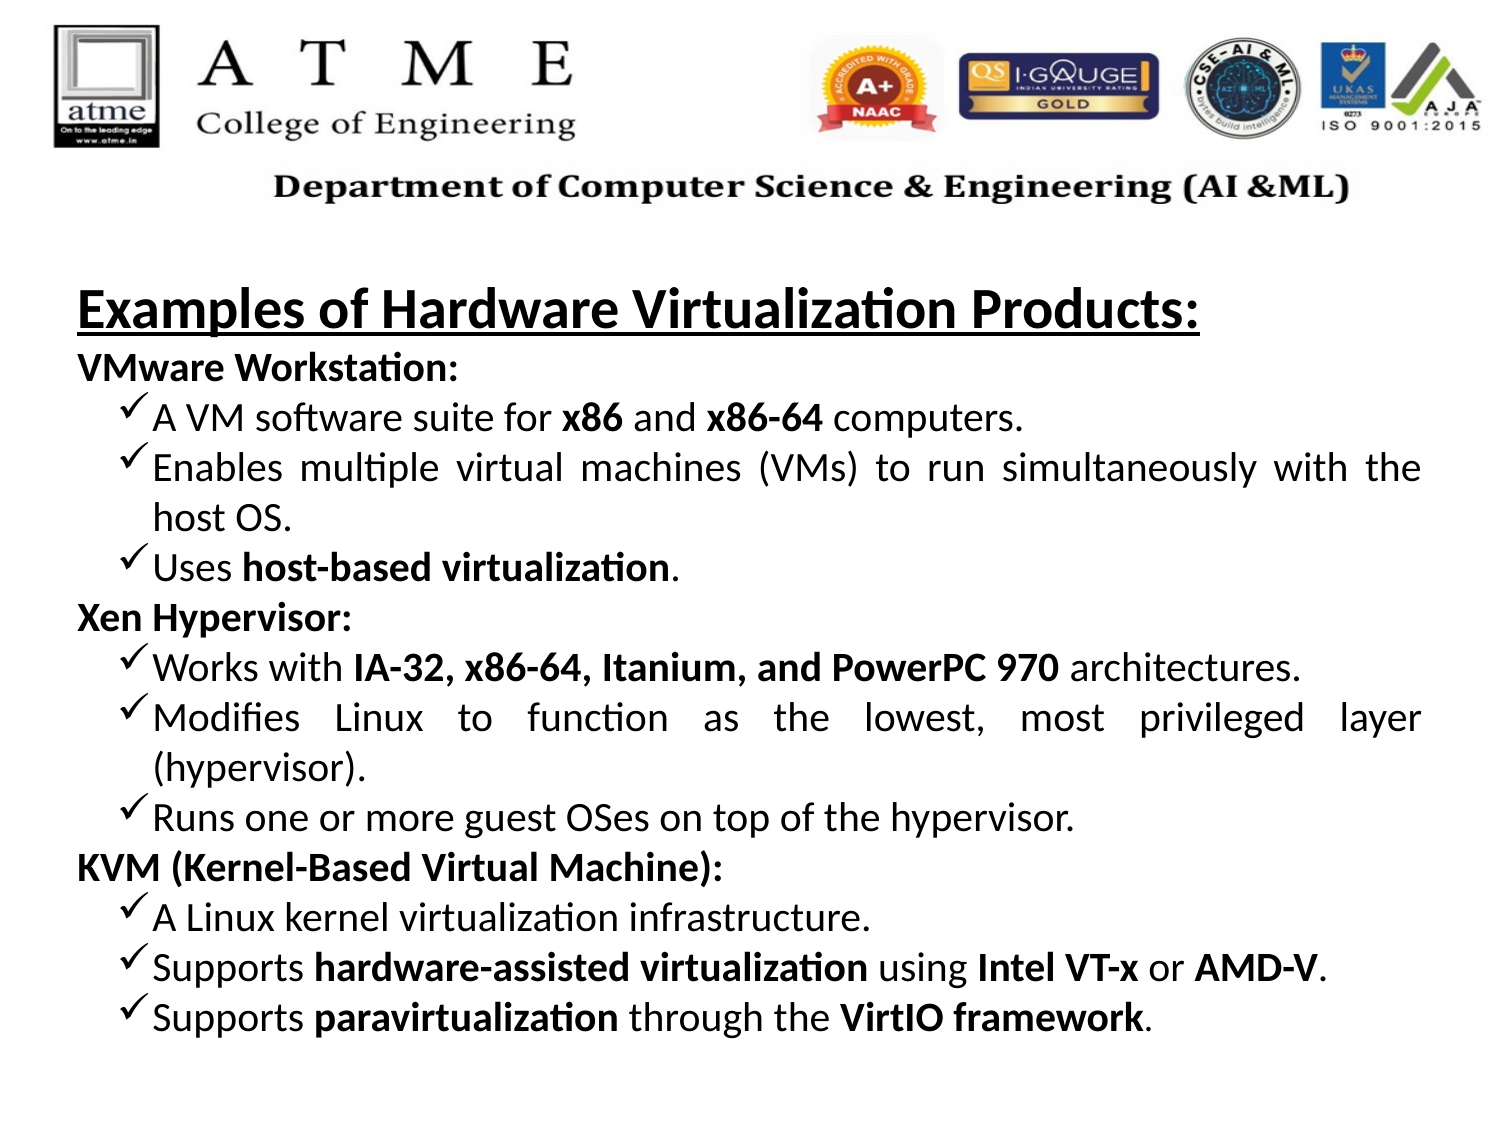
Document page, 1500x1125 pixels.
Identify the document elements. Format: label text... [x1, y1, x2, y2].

text_box Examples of Hardware Virtualization Products: VMware Workstation: A VM software suite for x86 and x86-64 computers. Enables multiple virtual machines (VMs) to run simultaneously with the host OS. Uses host-based virtualization. Xen Hypervisor: Works with IA-32, x86-64, Itanium, and PowerPC 970 architectures. Modifies Linux to function as the lowest, most privileged layer (hypervisor). Runs one or more guest OSes on top of the hypervisor. KVM (Kernel-Based Virtual Machine): A Linux kernel virtualization infrastructure. Supports hardware-assisted virtualization using Intel VT-x or AMD-V. Supports paravirtualization through the VirtIO framework. [62, 262, 1438, 1048]
picture [24, 0, 1500, 226]
